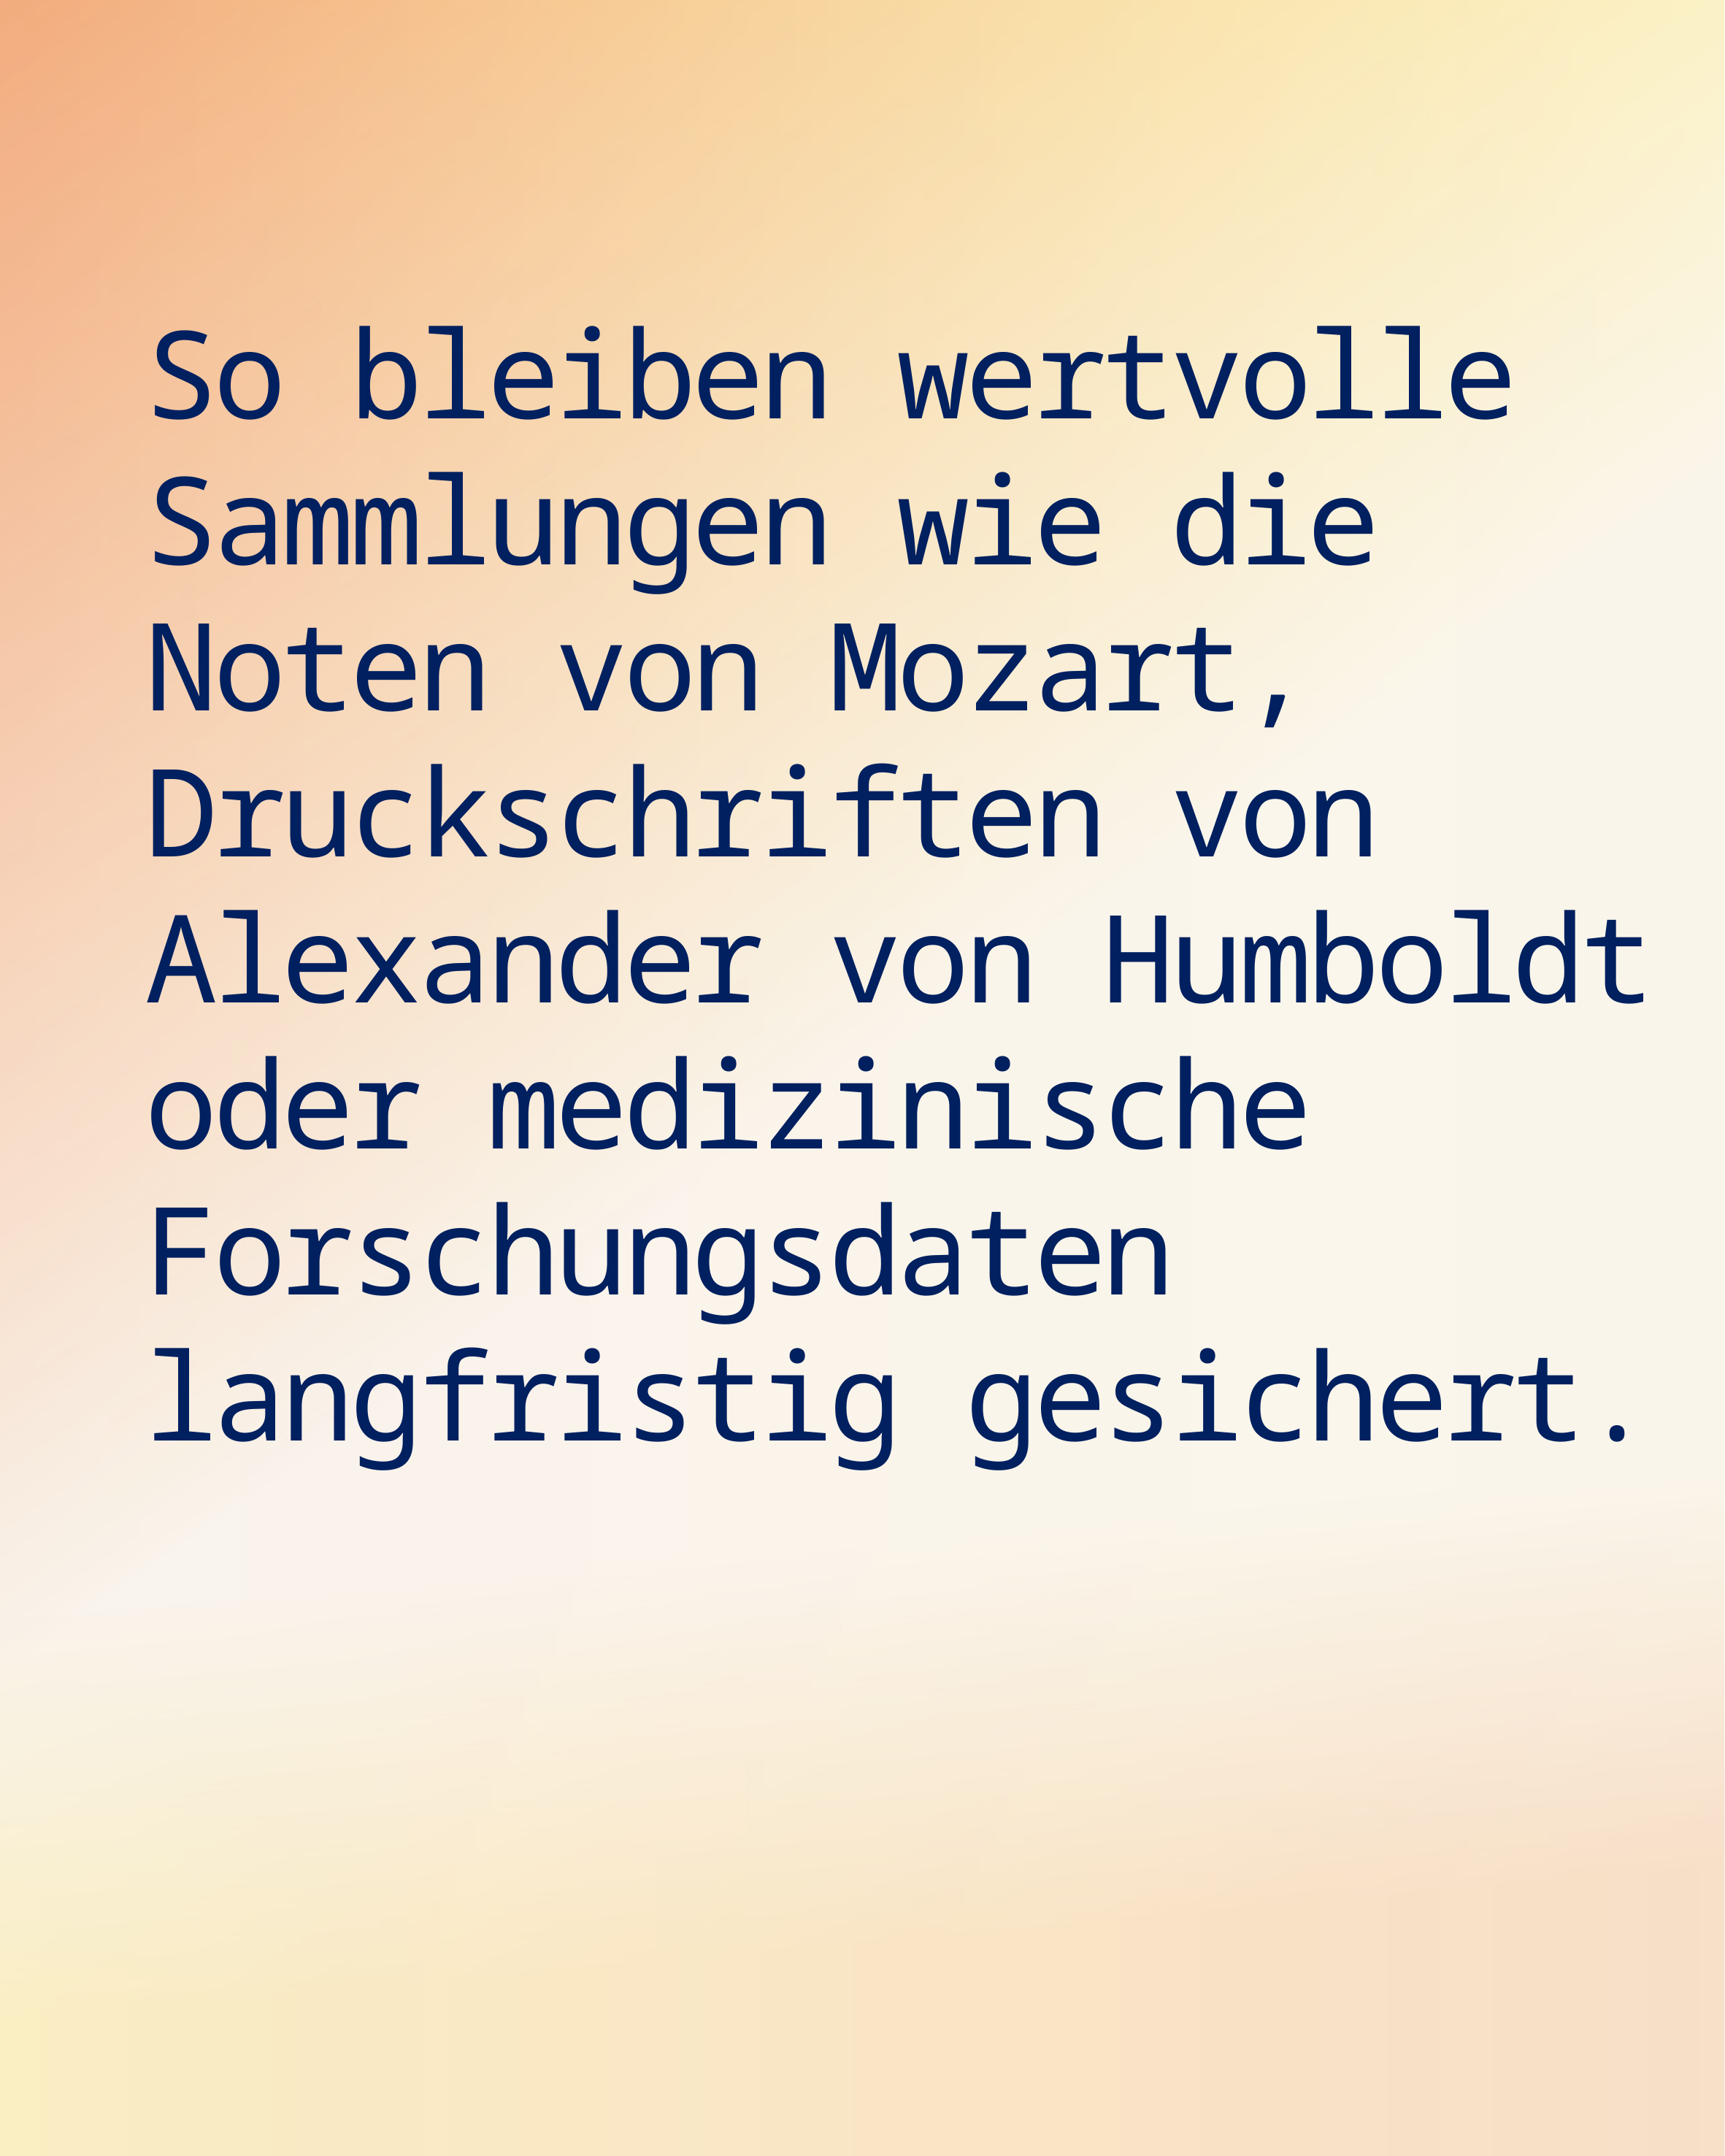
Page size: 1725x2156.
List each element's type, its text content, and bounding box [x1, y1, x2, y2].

picture [0, 0, 1725, 2156]
text_box So bleiben wertvolle Sammlungen wie die Noten von Mozart, Druckschriften von Alexander von Humboldt oder medizinische Forschungsdaten langfristig gesichert. [134, 291, 1677, 1471]
